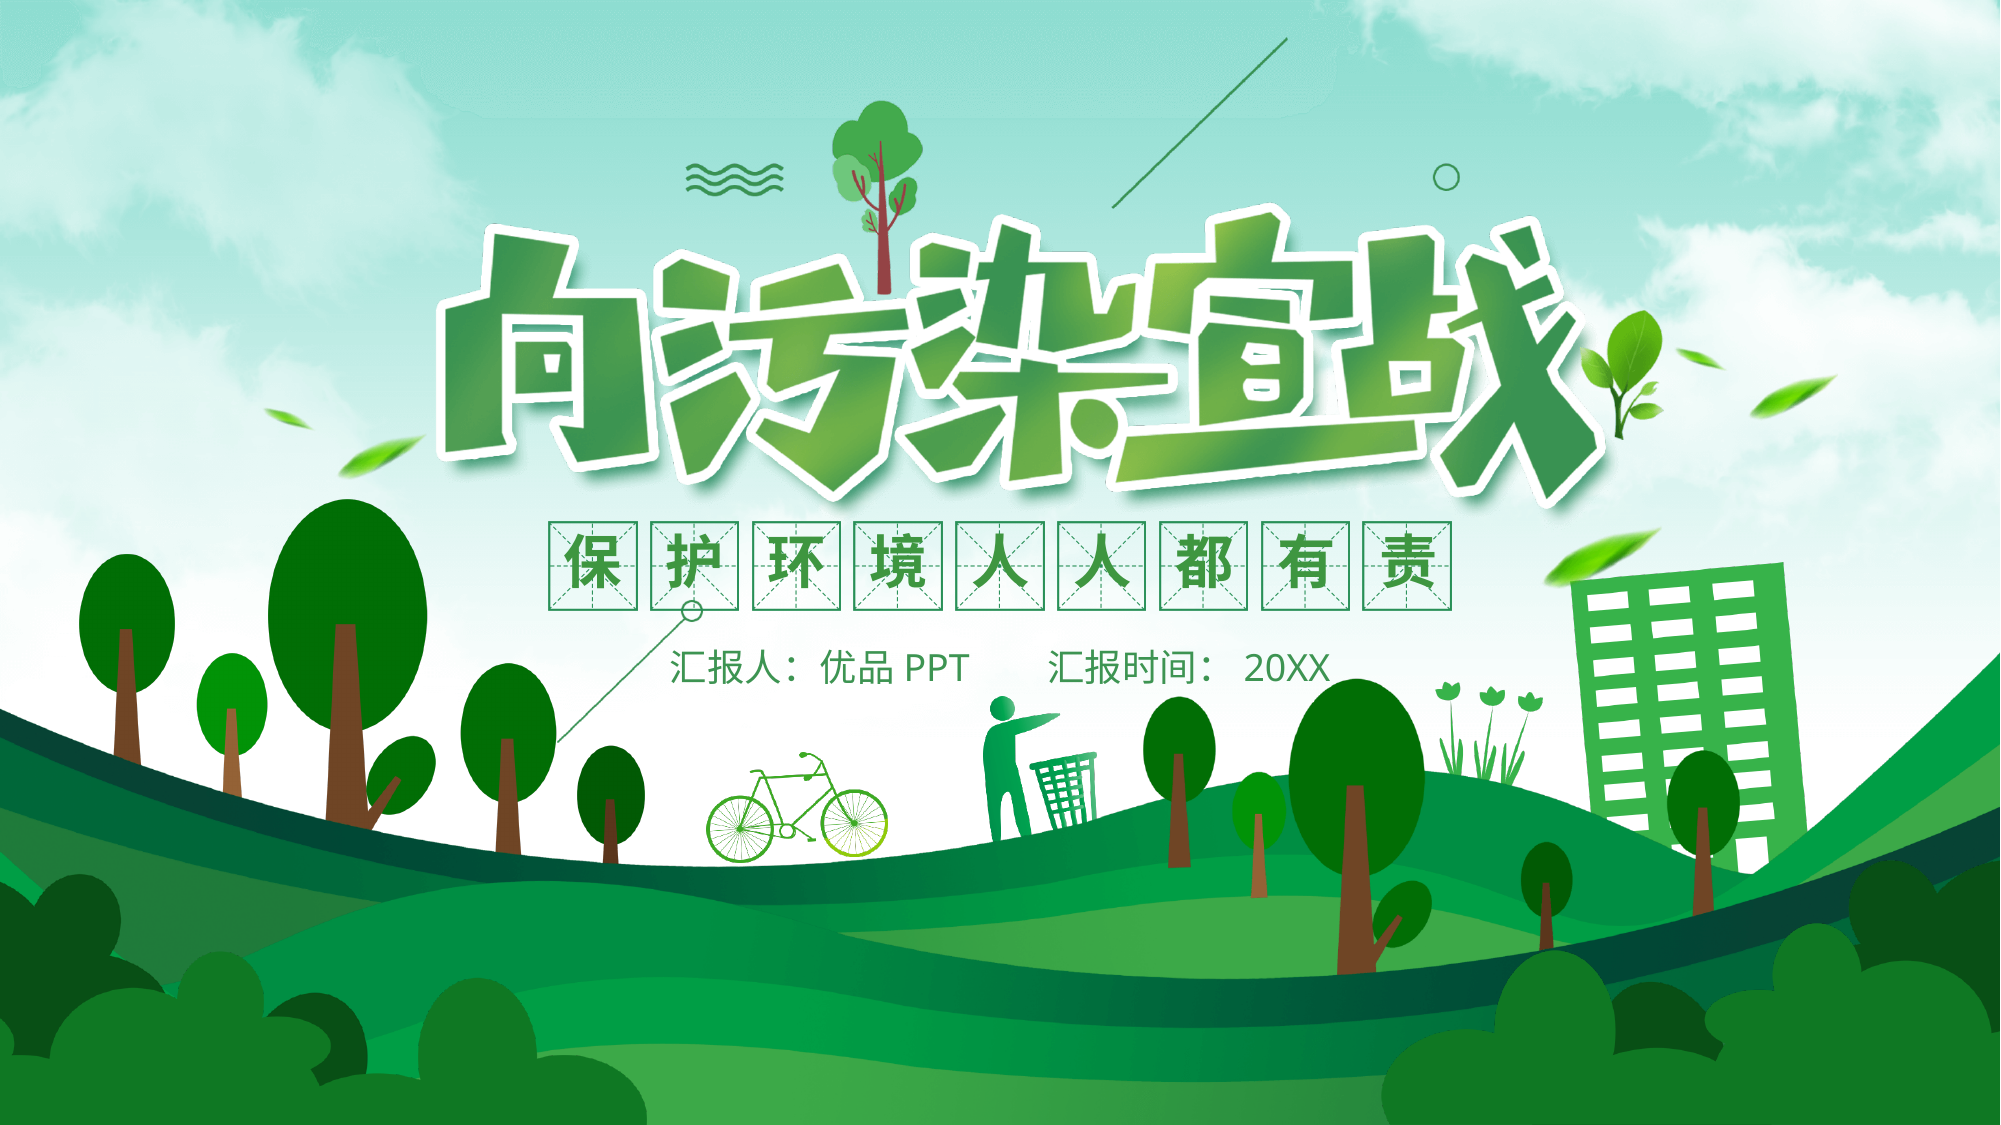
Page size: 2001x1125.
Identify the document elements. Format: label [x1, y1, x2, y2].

text_box [548, 589, 1452, 611]
picture [0, 0, 2000, 1125]
